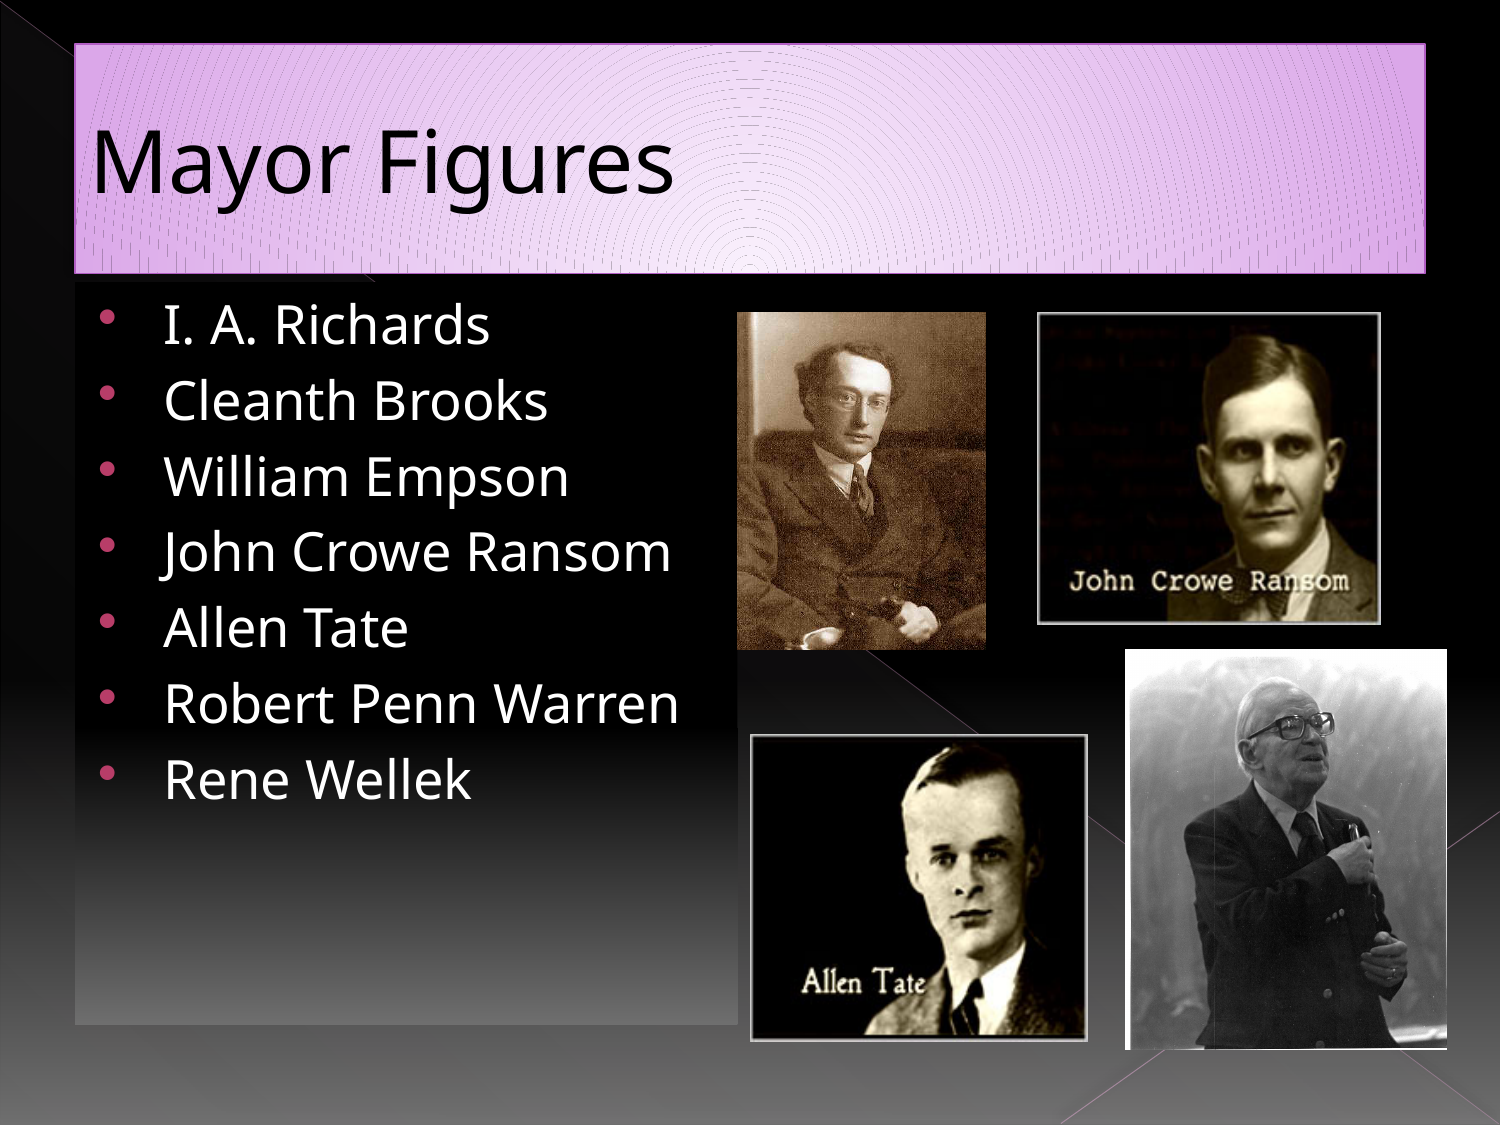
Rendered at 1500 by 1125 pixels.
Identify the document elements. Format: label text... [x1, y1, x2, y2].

list I. A. Richards Cleanth Brooks William Empson John Crowe Ransom Allen Tate Robert Penn Warren Rene Wellek [75, 282, 738, 1025]
picture [749, 733, 1088, 1042]
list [737, 312, 987, 651]
picture [1037, 312, 1382, 626]
title Mayor Figures [74, 43, 1426, 274]
picture [1124, 649, 1448, 1051]
